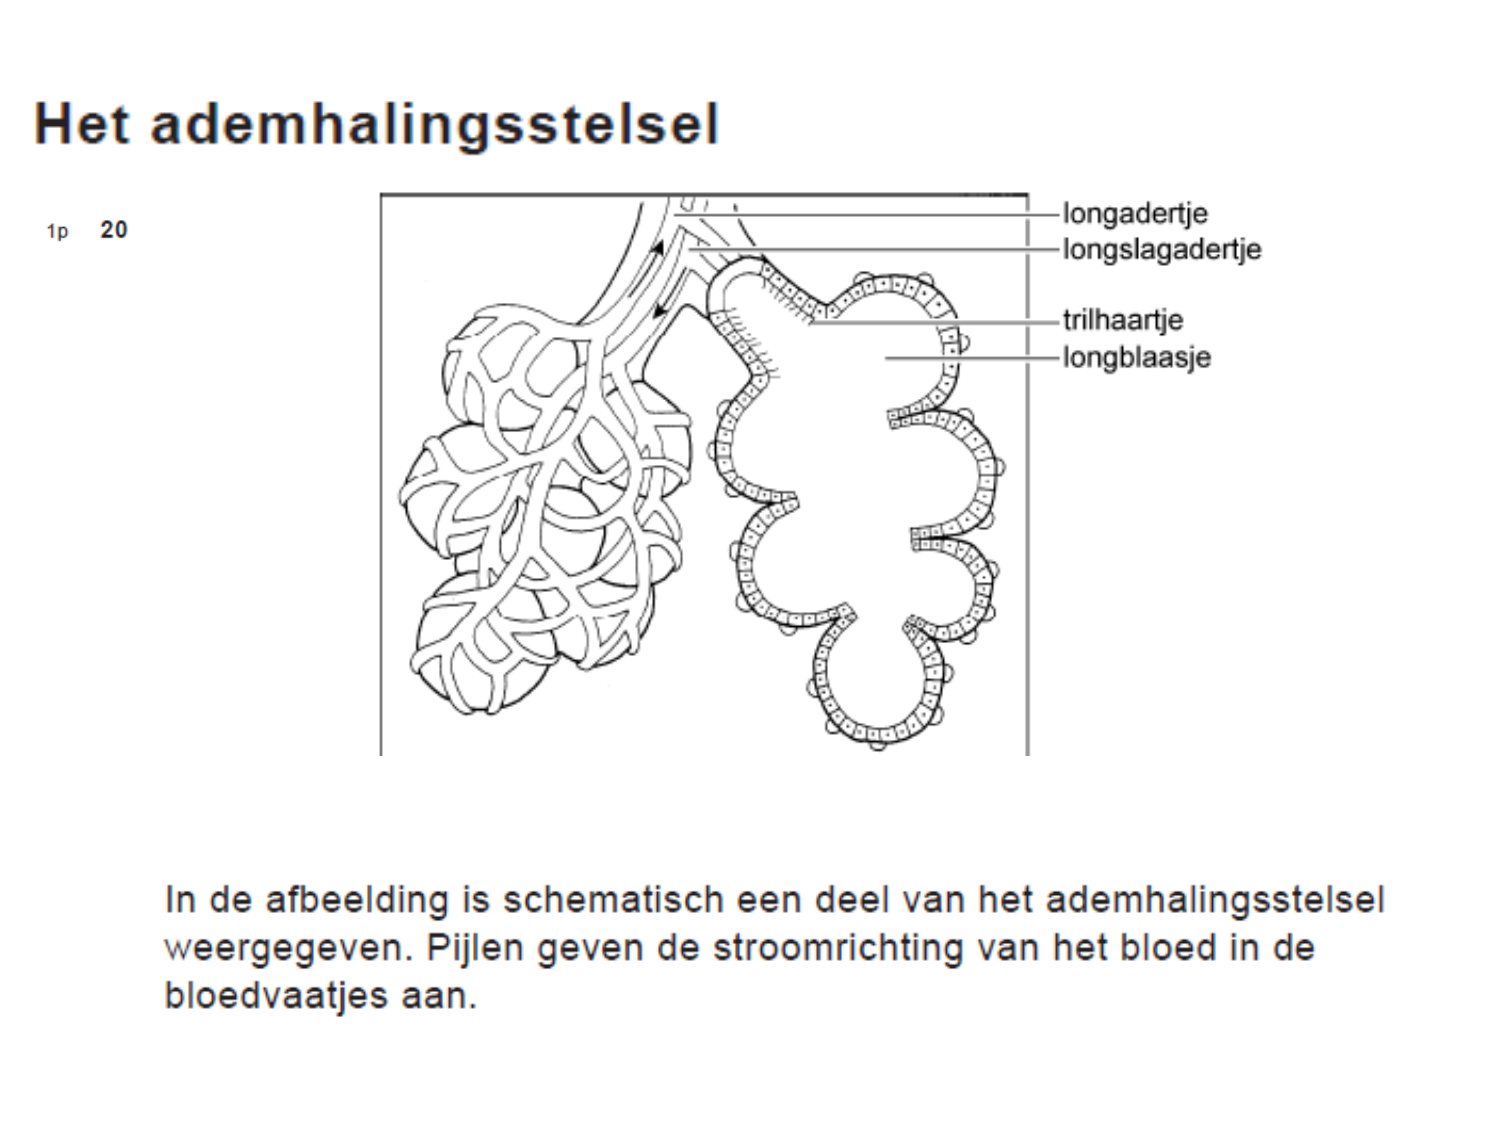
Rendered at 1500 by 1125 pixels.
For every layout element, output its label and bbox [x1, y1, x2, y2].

picture [42, 207, 134, 254]
picture [372, 172, 1270, 756]
picture [155, 869, 1397, 1041]
picture [29, 77, 727, 161]
